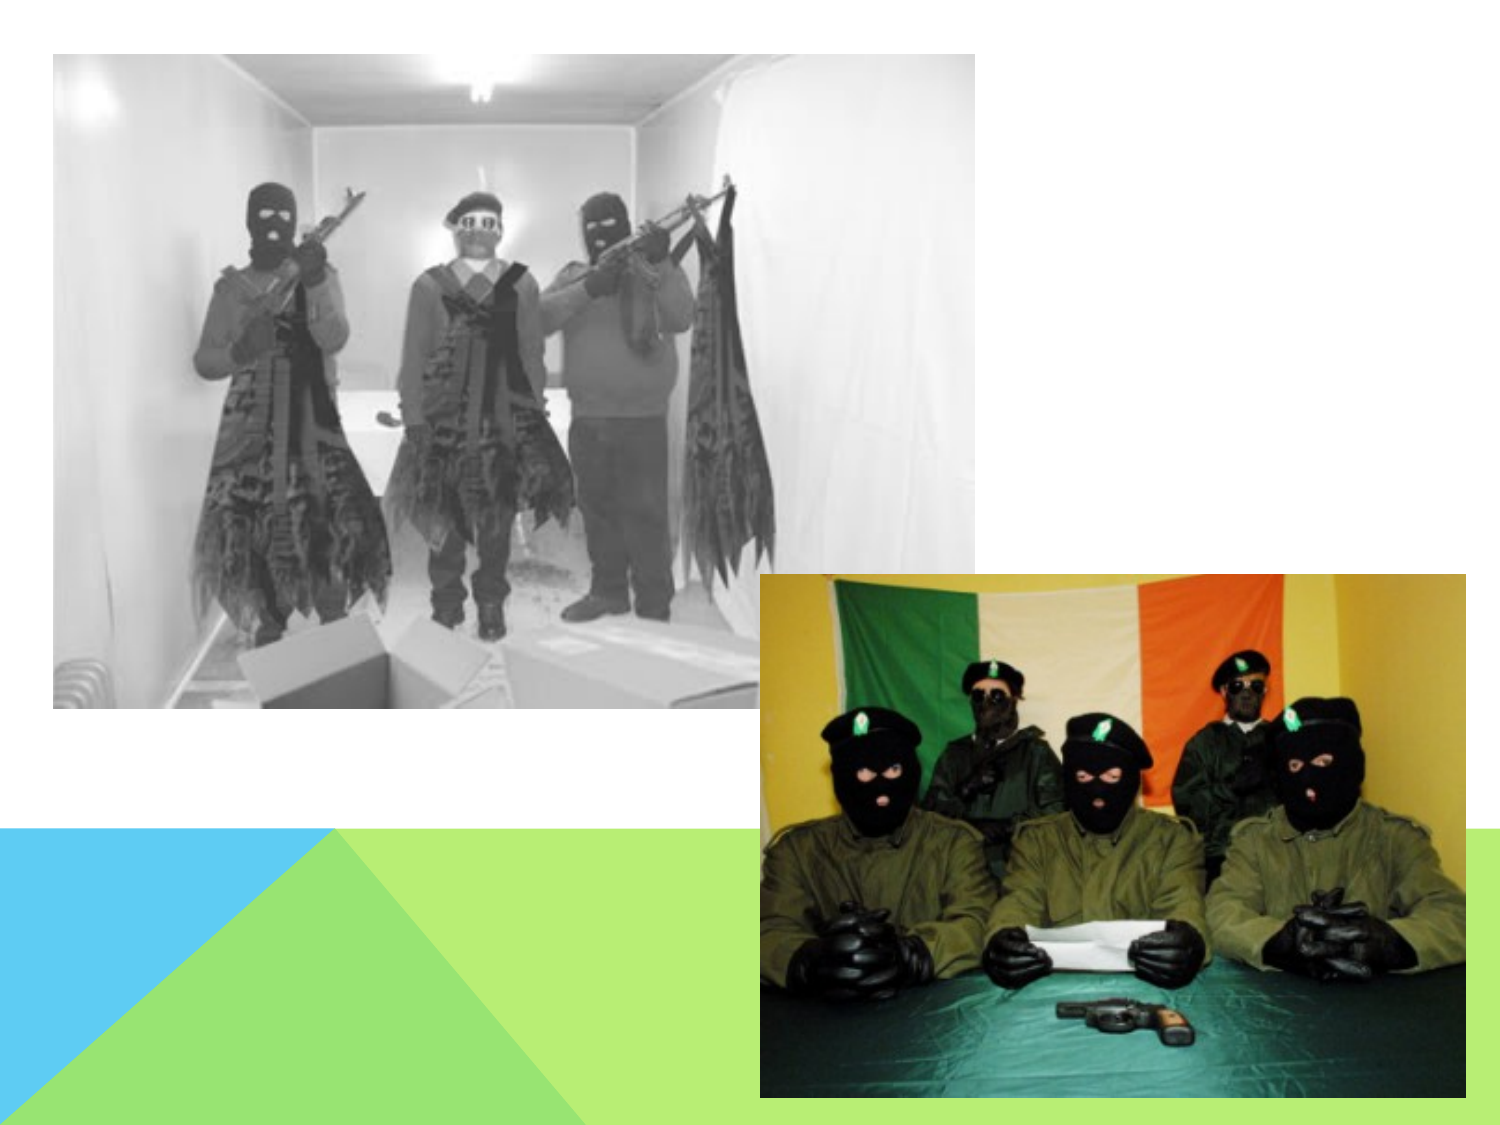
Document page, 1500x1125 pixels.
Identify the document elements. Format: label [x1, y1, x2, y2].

picture [52, 54, 1466, 1098]
